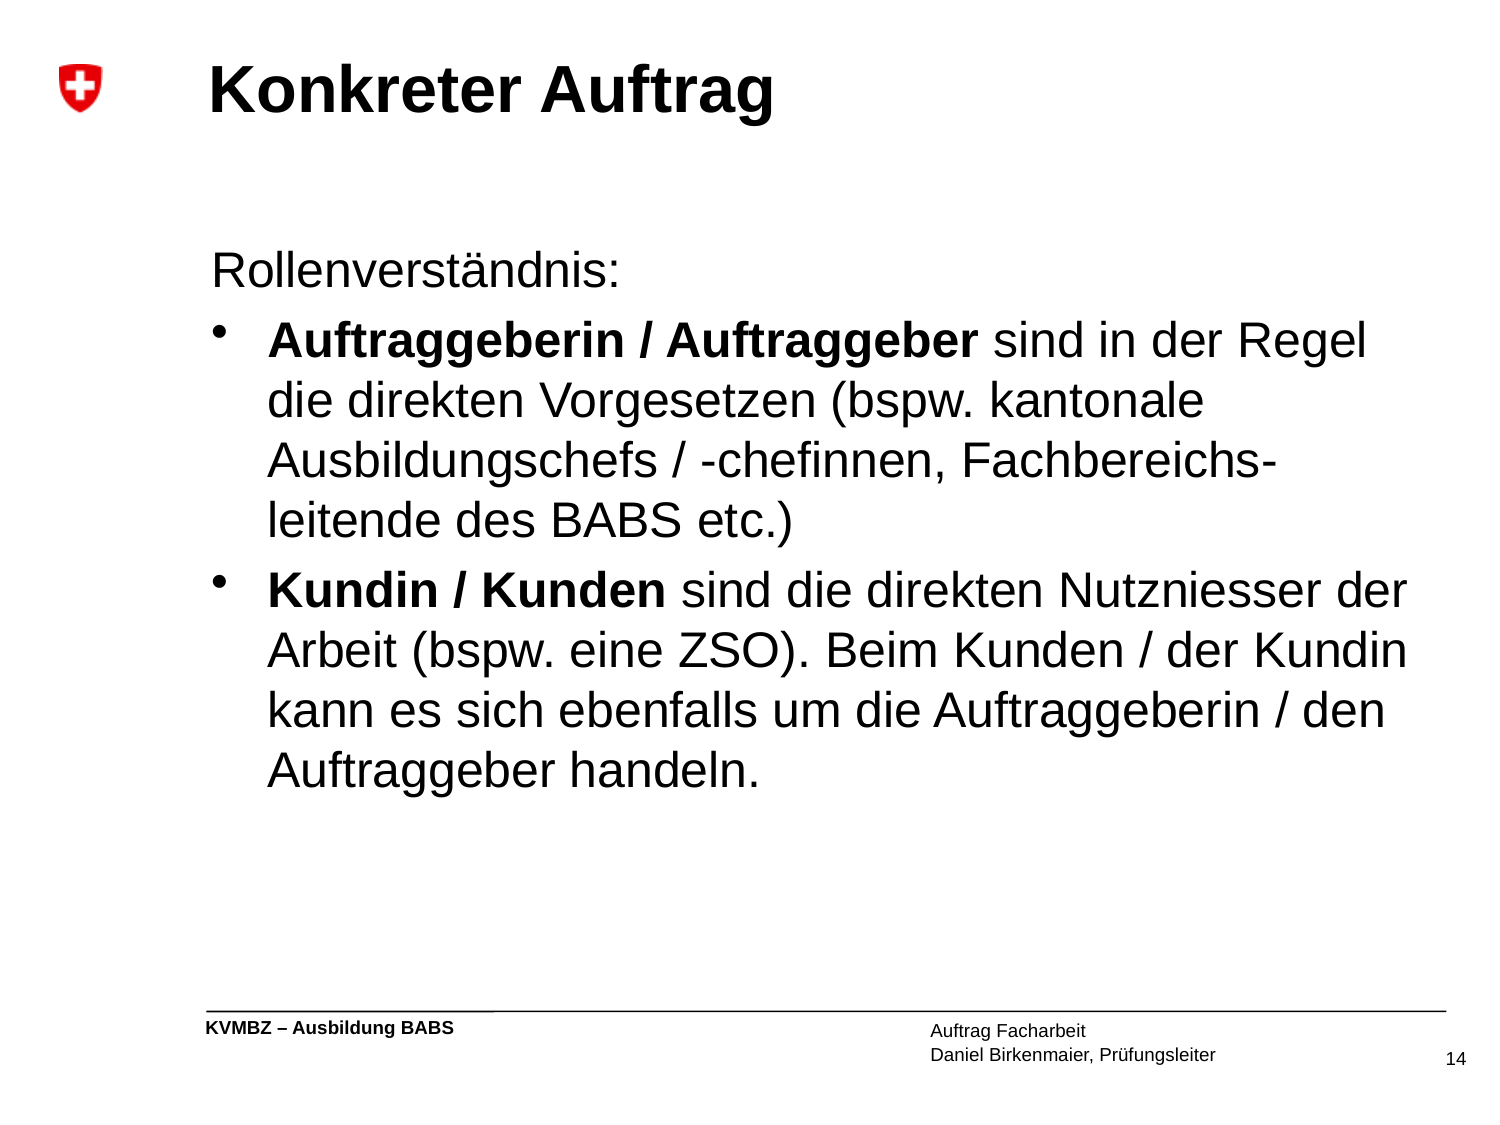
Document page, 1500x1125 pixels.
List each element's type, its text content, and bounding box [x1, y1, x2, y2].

footer Daniel Birkenmaier, Prüfungsleiter [915, 1048, 1447, 1071]
title Konkreter Auftrag [207, 45, 1433, 209]
list Rollenverständnis: Auftraggeberin / Auftraggeber sind in der Regel die direkten Vorgesetzen (bspw. kantonale Ausbildungschefs / -chefinnen, Fachbereichs-leitende des BABS etc.) Kundin / Kunden sind die direkten Nutzniesser der Arbeit (bspw. eine ZSO). Beim Kunden / der Kundin kann es sich ebenfalls um die Auftraggeberin / den Auftraggeber handeln. [210, 237, 1438, 1012]
slide_number Auftrag Facharbeit [915, 1011, 1447, 1048]
picture [59, 64, 103, 114]
